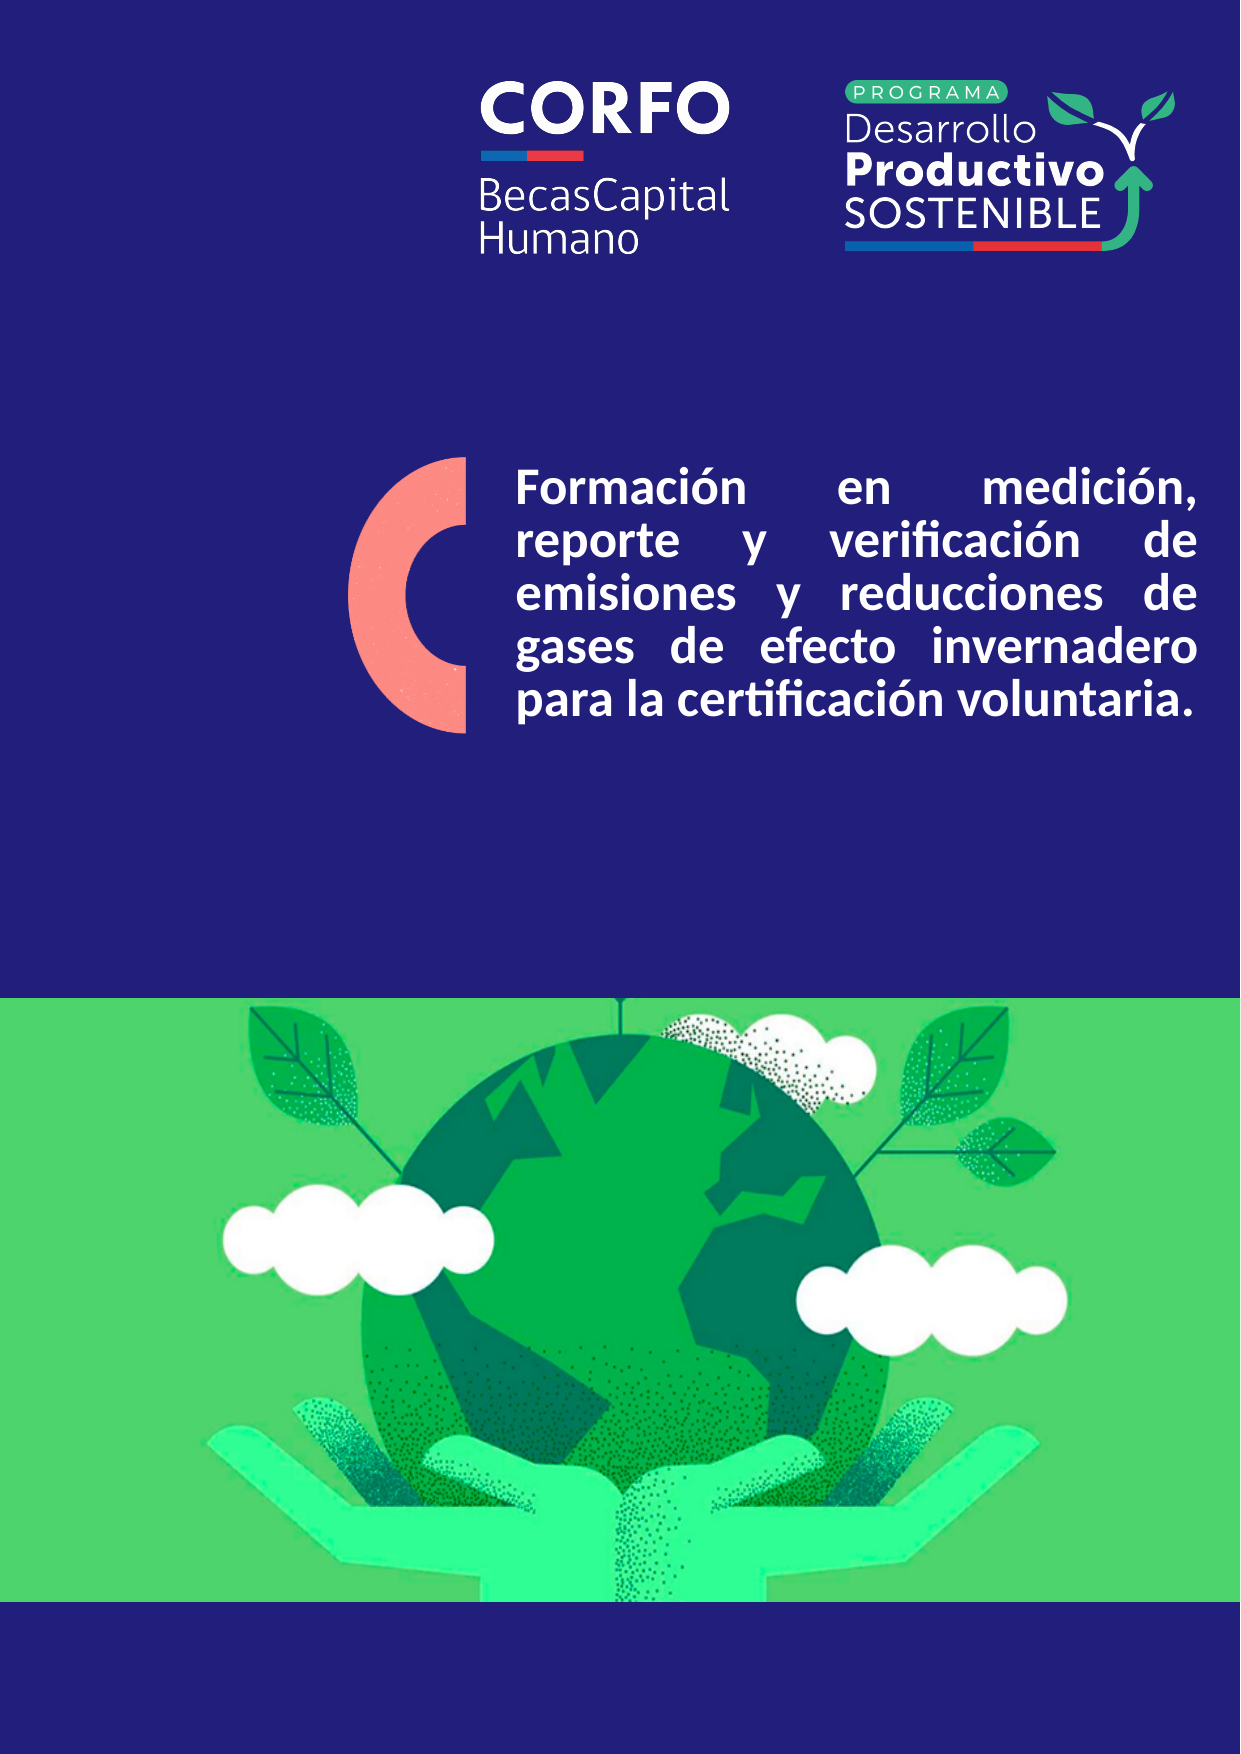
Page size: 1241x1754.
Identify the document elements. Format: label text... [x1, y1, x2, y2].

picture [348, 456, 466, 734]
picture [845, 80, 1175, 251]
text_box Formación en medición, reporte y verificación de emisiones y reducciones de gases de efecto invernadero para la certificación voluntaria. [500, 457, 1215, 756]
picture [406, 54, 803, 278]
picture [0, 998, 1241, 1602]
